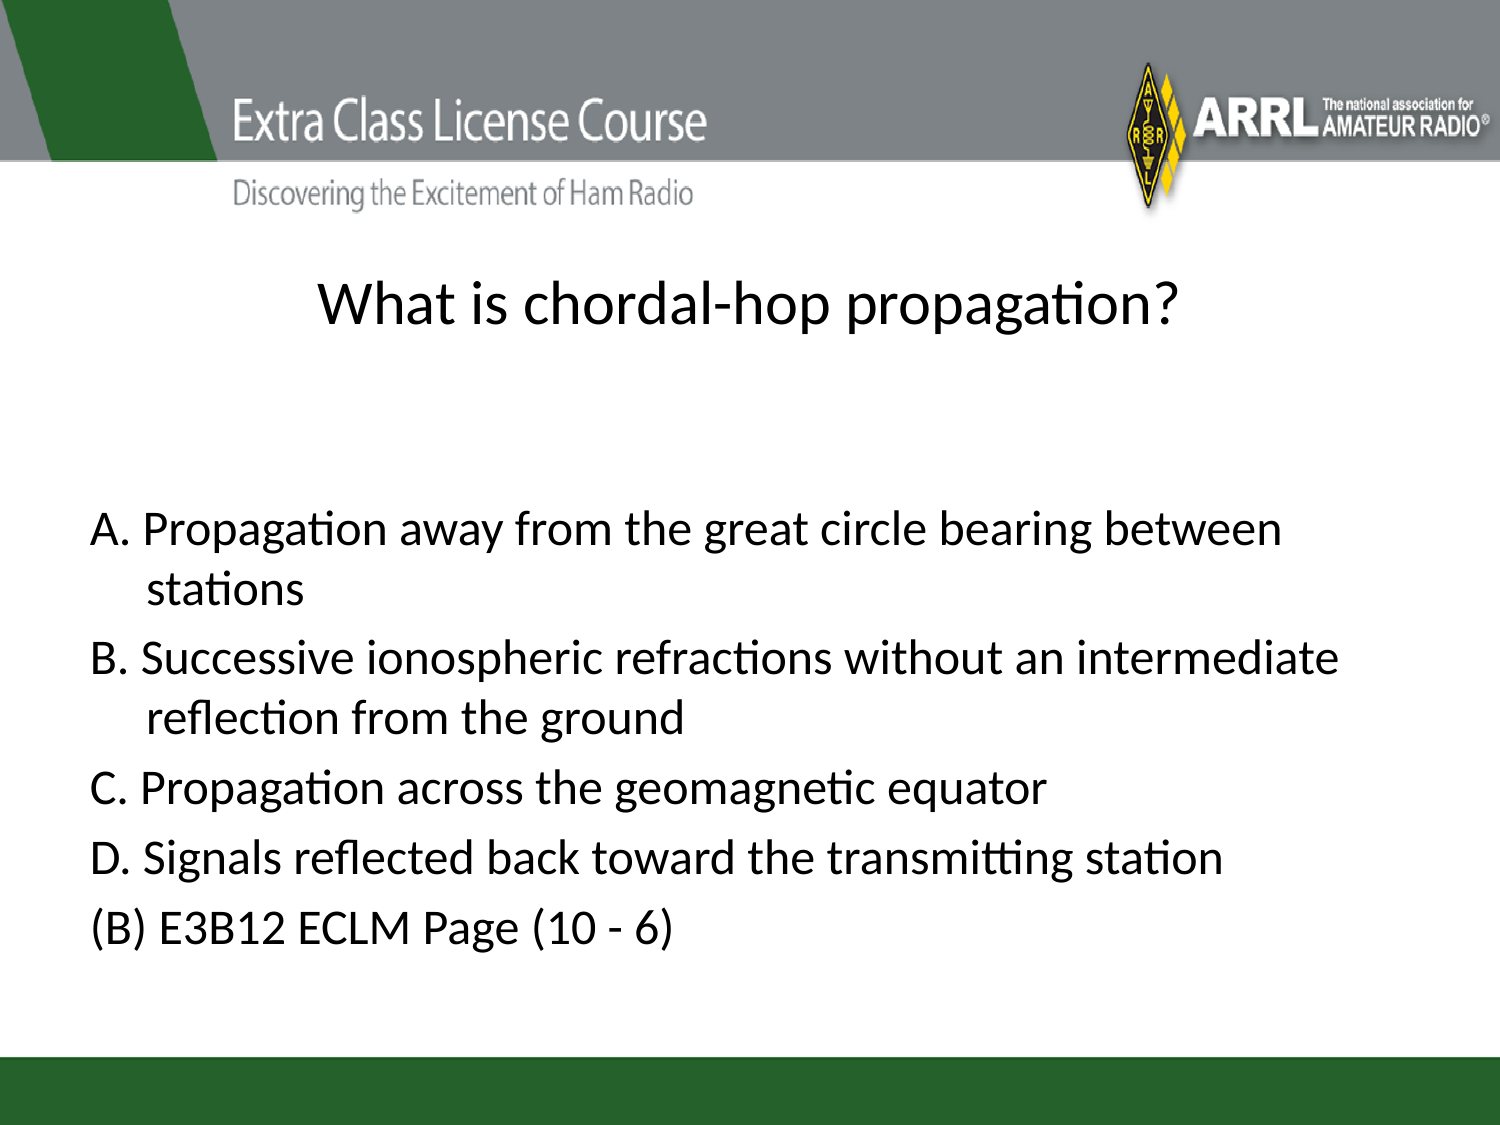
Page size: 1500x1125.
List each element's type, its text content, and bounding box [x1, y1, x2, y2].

title What is chordal-hop propagation? [75, 254, 1425, 435]
list A. Propagation away from the great circle bearing between stations B. Successive ionospheric refractions without an intermediate reflection from the ground C. Propagation across the geomagnetic equator D. Signals reflected back toward the transmitting station (B) E3B12 ECLM Page (10 - 6) [75, 487, 1425, 1005]
picture [0, 0, 1500, 1125]
